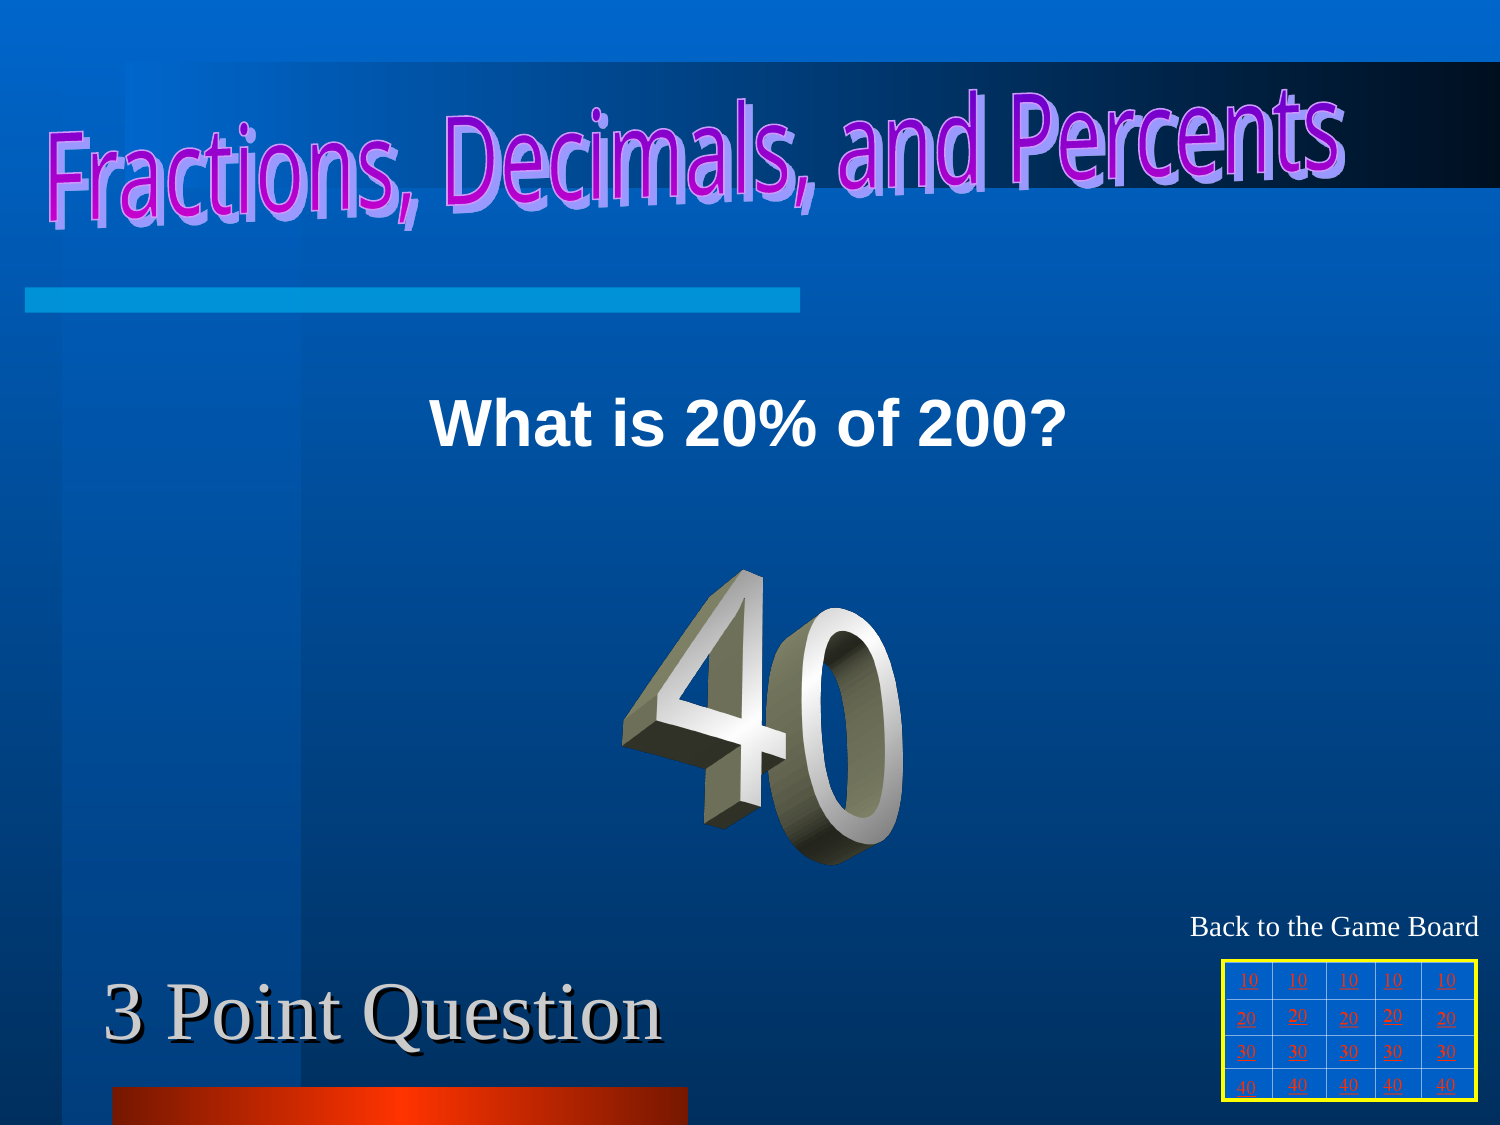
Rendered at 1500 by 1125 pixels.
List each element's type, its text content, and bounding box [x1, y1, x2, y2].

text_box Back to the Game Board [1175, 899, 1500, 951]
picture [1224, 962, 1475, 1098]
list What is 20% of 200? [112, 381, 1388, 744]
title 3 Point Question [87, 937, 750, 1075]
